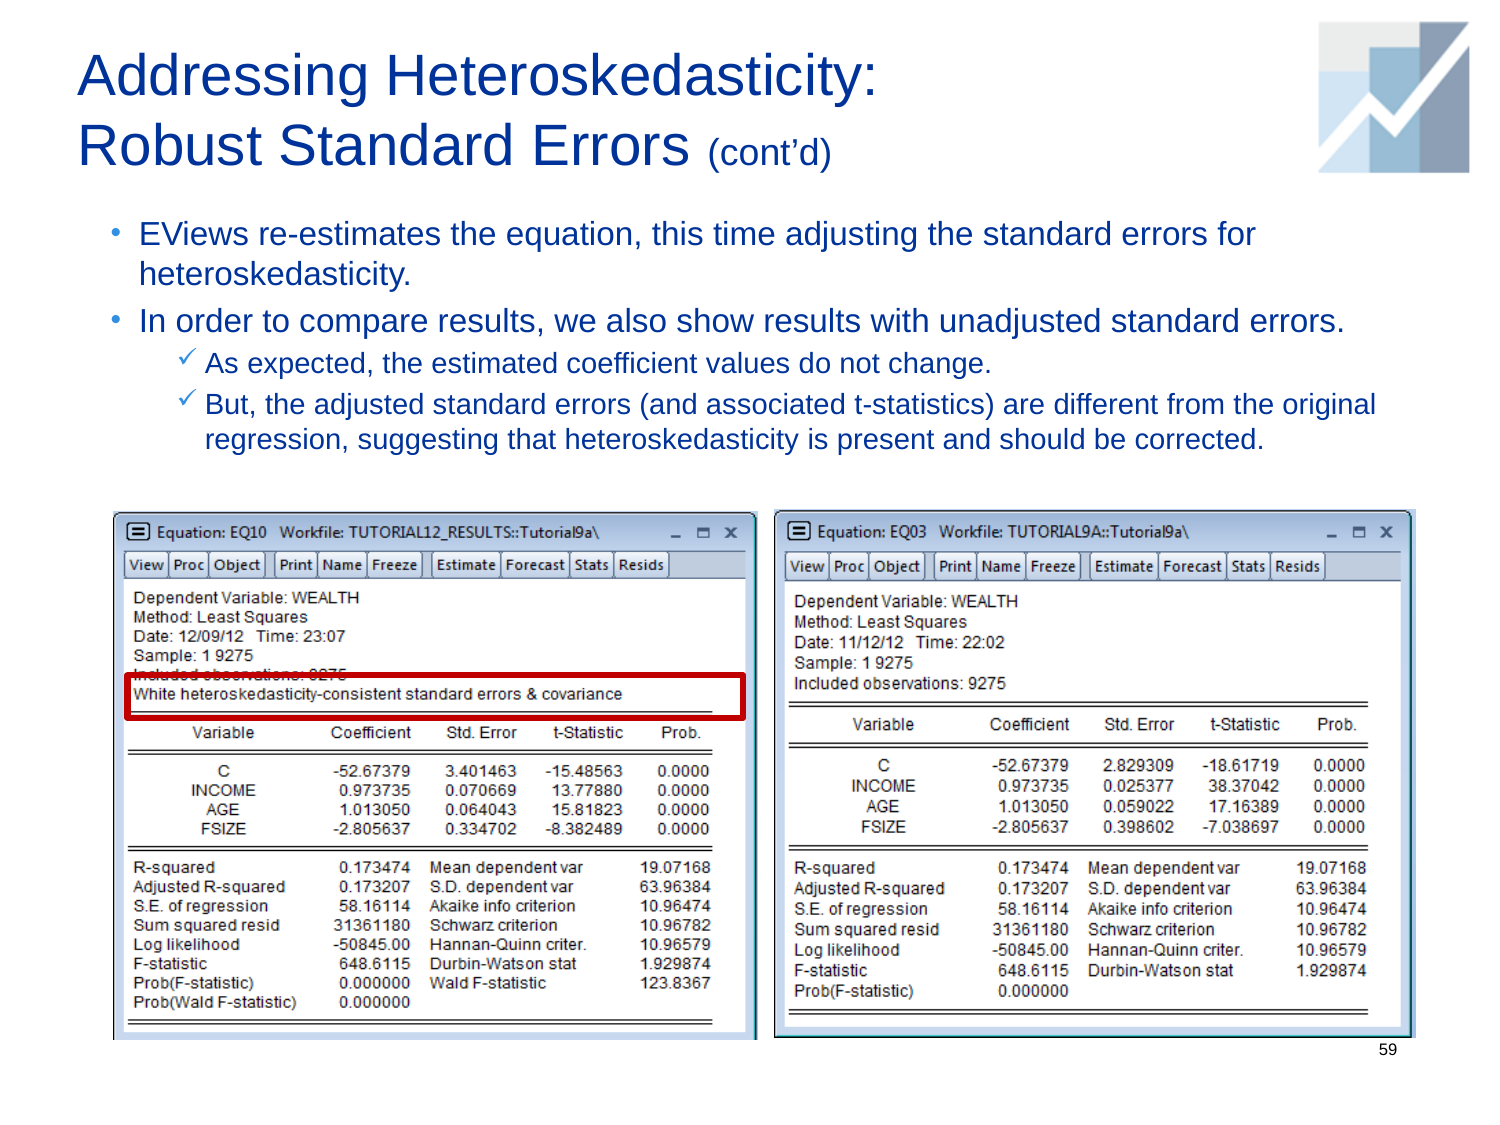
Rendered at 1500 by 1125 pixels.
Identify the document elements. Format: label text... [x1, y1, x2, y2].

picture [774, 509, 1416, 1038]
slide_number 59 [1262, 1046, 1413, 1067]
picture [113, 511, 758, 1040]
picture [1300, 11, 1479, 181]
title Addressing Heteroskedasticity: Robust Standard Errors (cont’d) [62, 0, 1297, 185]
list EViews re-estimates the equation, this time adjusting the standard errors for heteroskedasticity. In order to compare results, we also show results with unadjusted standard errors. As expected, the estimated coefficient values do not change. But, the adjusted standard errors (and associated t-statistics) are different from the original regression, suggesting that heteroskedasticity is present and should be corrected. [95, 204, 1460, 578]
